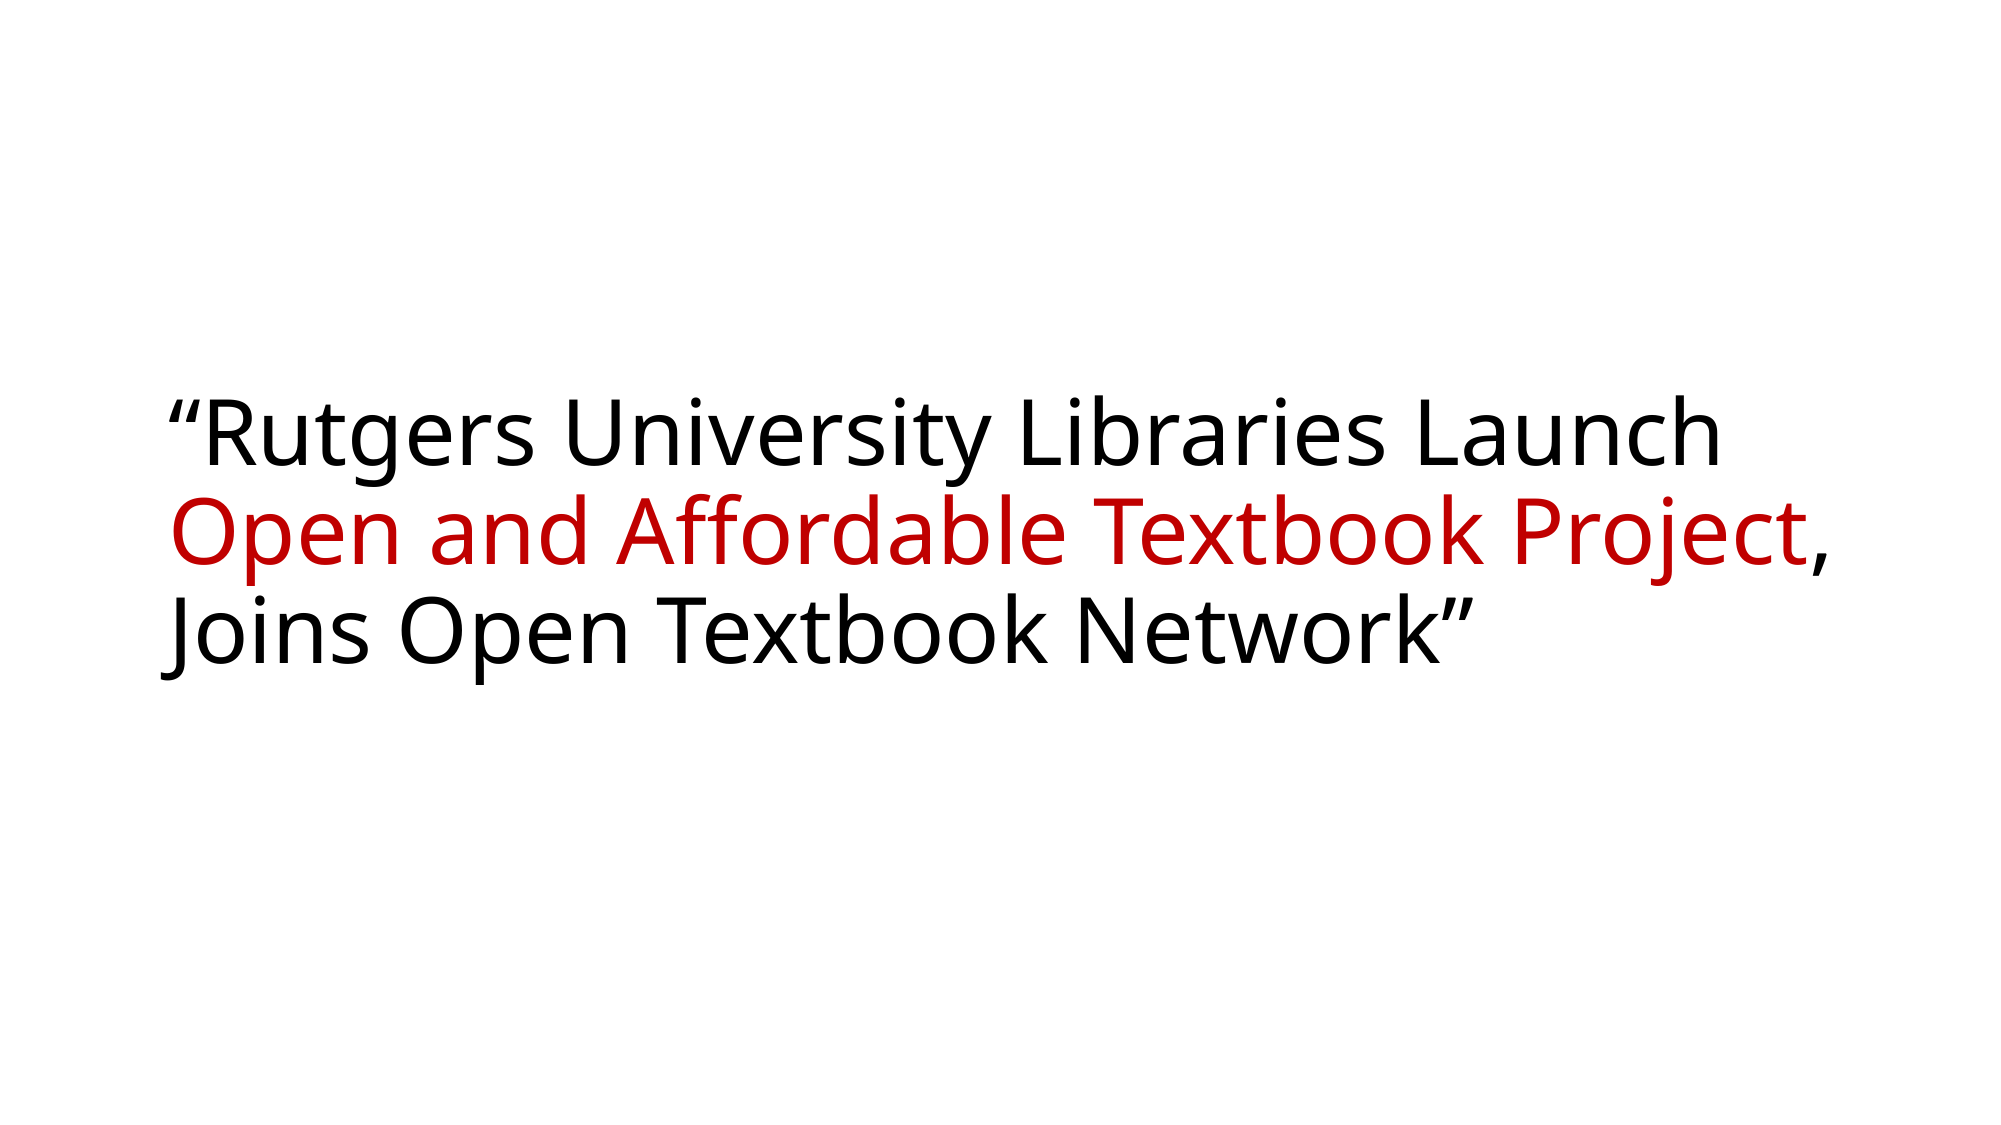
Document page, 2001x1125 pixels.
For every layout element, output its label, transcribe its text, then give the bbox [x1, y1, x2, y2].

title “Rutgers University Libraries Launch Open and Affordable Textbook Project, Joins Open Textbook Network” [153, 294, 1912, 775]
